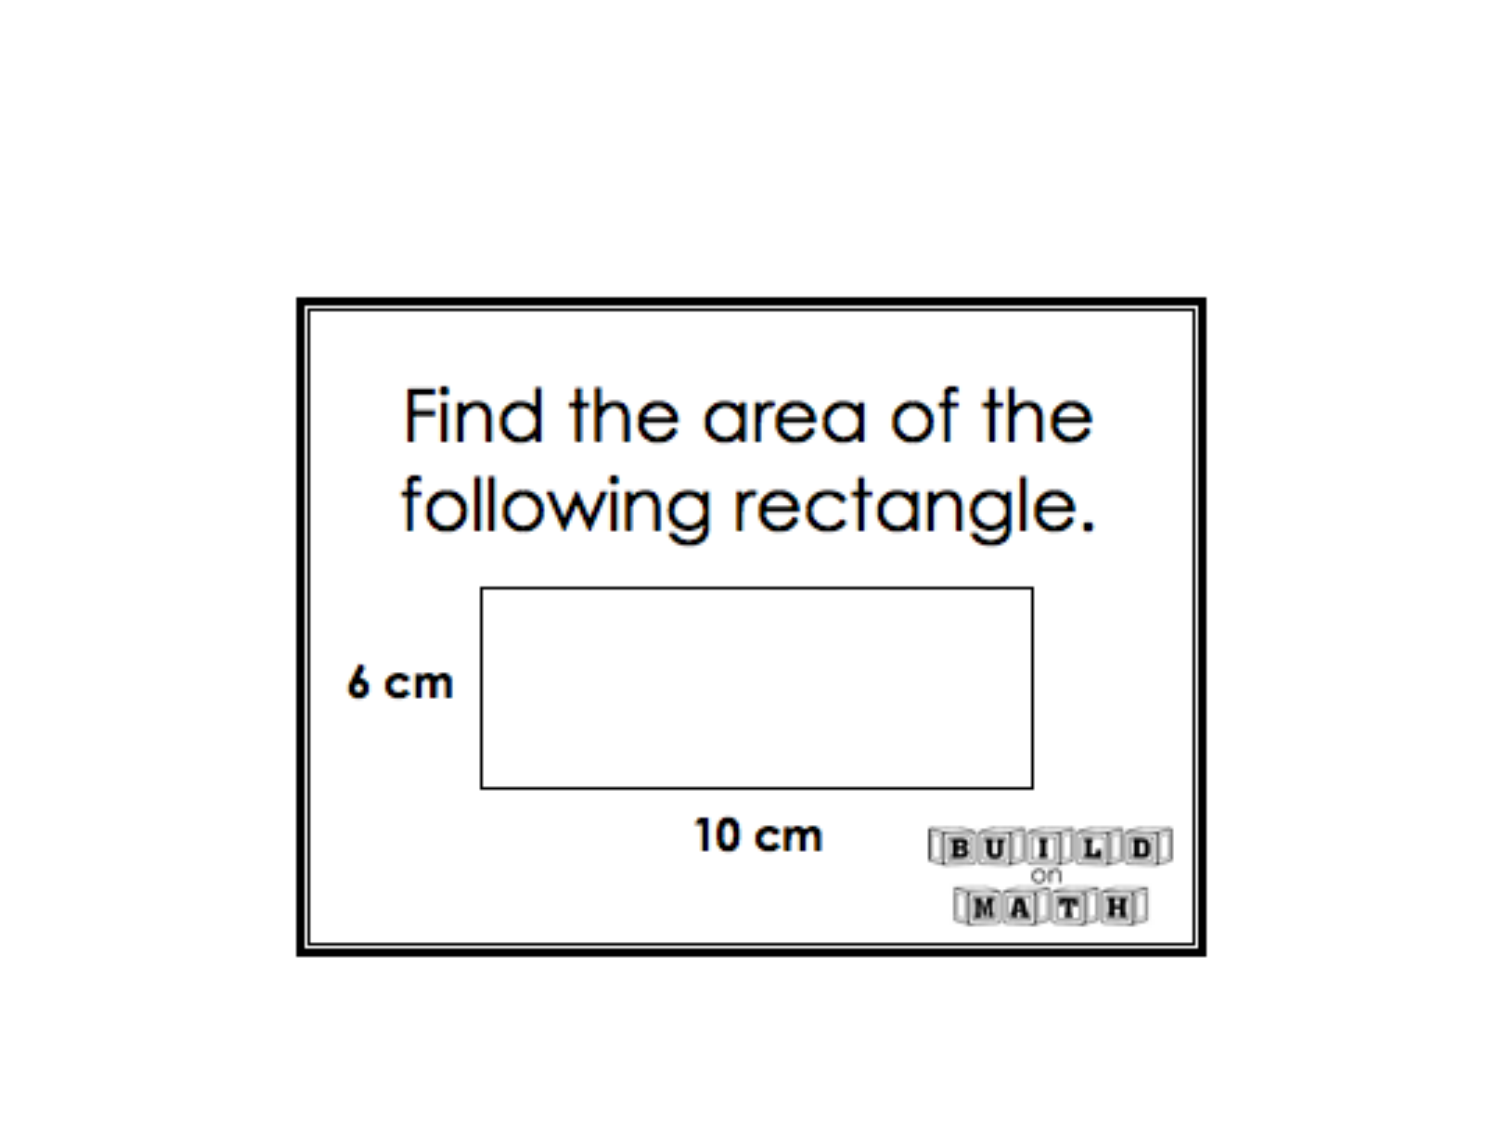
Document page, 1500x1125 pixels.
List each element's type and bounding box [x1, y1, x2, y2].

list [74, 262, 1426, 1006]
